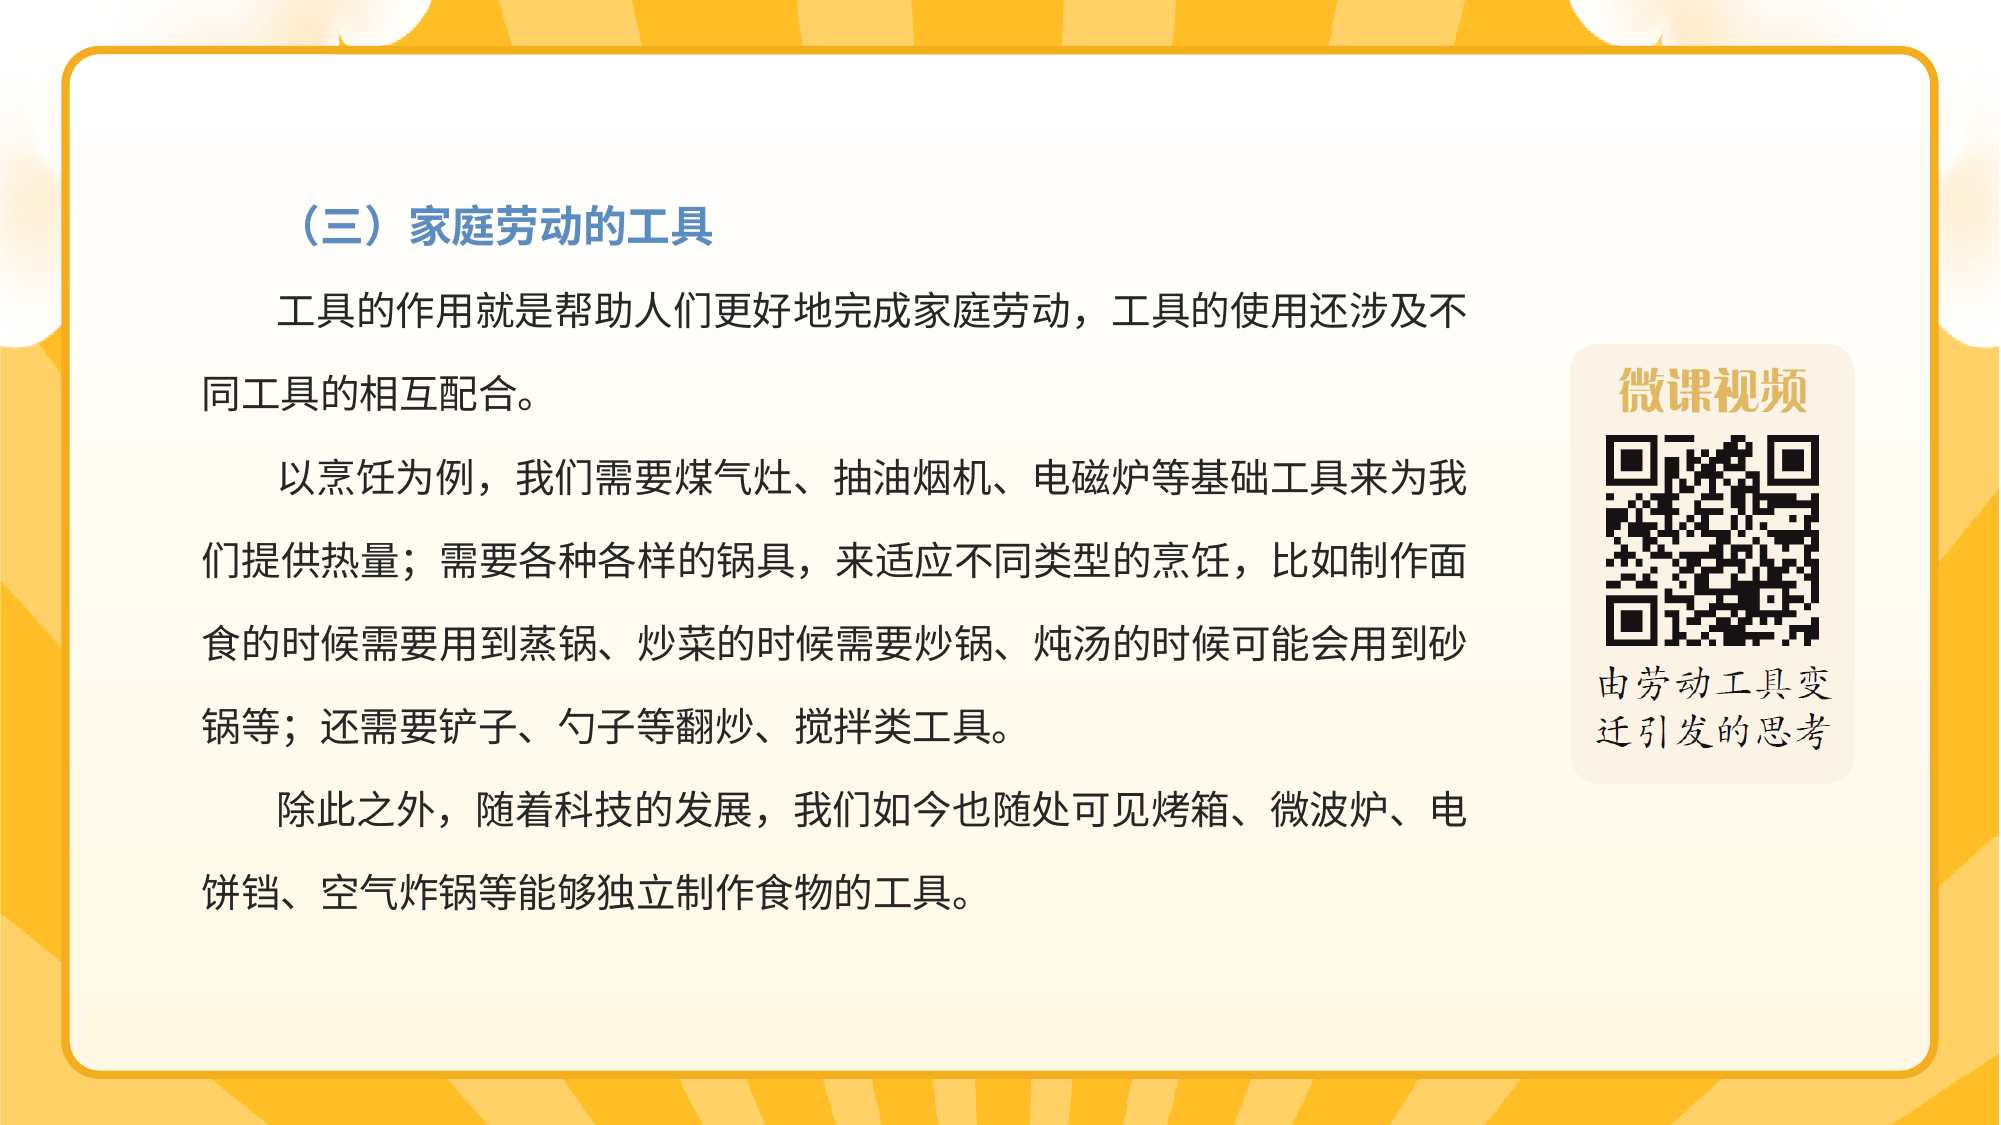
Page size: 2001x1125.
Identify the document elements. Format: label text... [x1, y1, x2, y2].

picture [0, 0, 2000, 1125]
text_box （三）家庭劳动的工具 工具的作用就是帮助人们更好地完成家庭劳动，工具的使用还涉及不同工具的相互配合。 以烹饪为例，我们需要煤气灶、抽油烟机、电磁炉等基础工具来为我们提供热量；需要各种各样的锅具，来适应不同类型的烹饪，比如制作面食的时候需要用到蒸锅、炒菜的时候需要炒锅、炖汤的时候可能会用到砂锅等；还需要铲子、勺子等翻炒、搅拌类工具。 除此之外，随着科技的发展，我们如今也随处可见烤箱、微波炉、电饼铛、空气炸锅等能够独立制作食物的工具。 [187, 151, 1484, 923]
